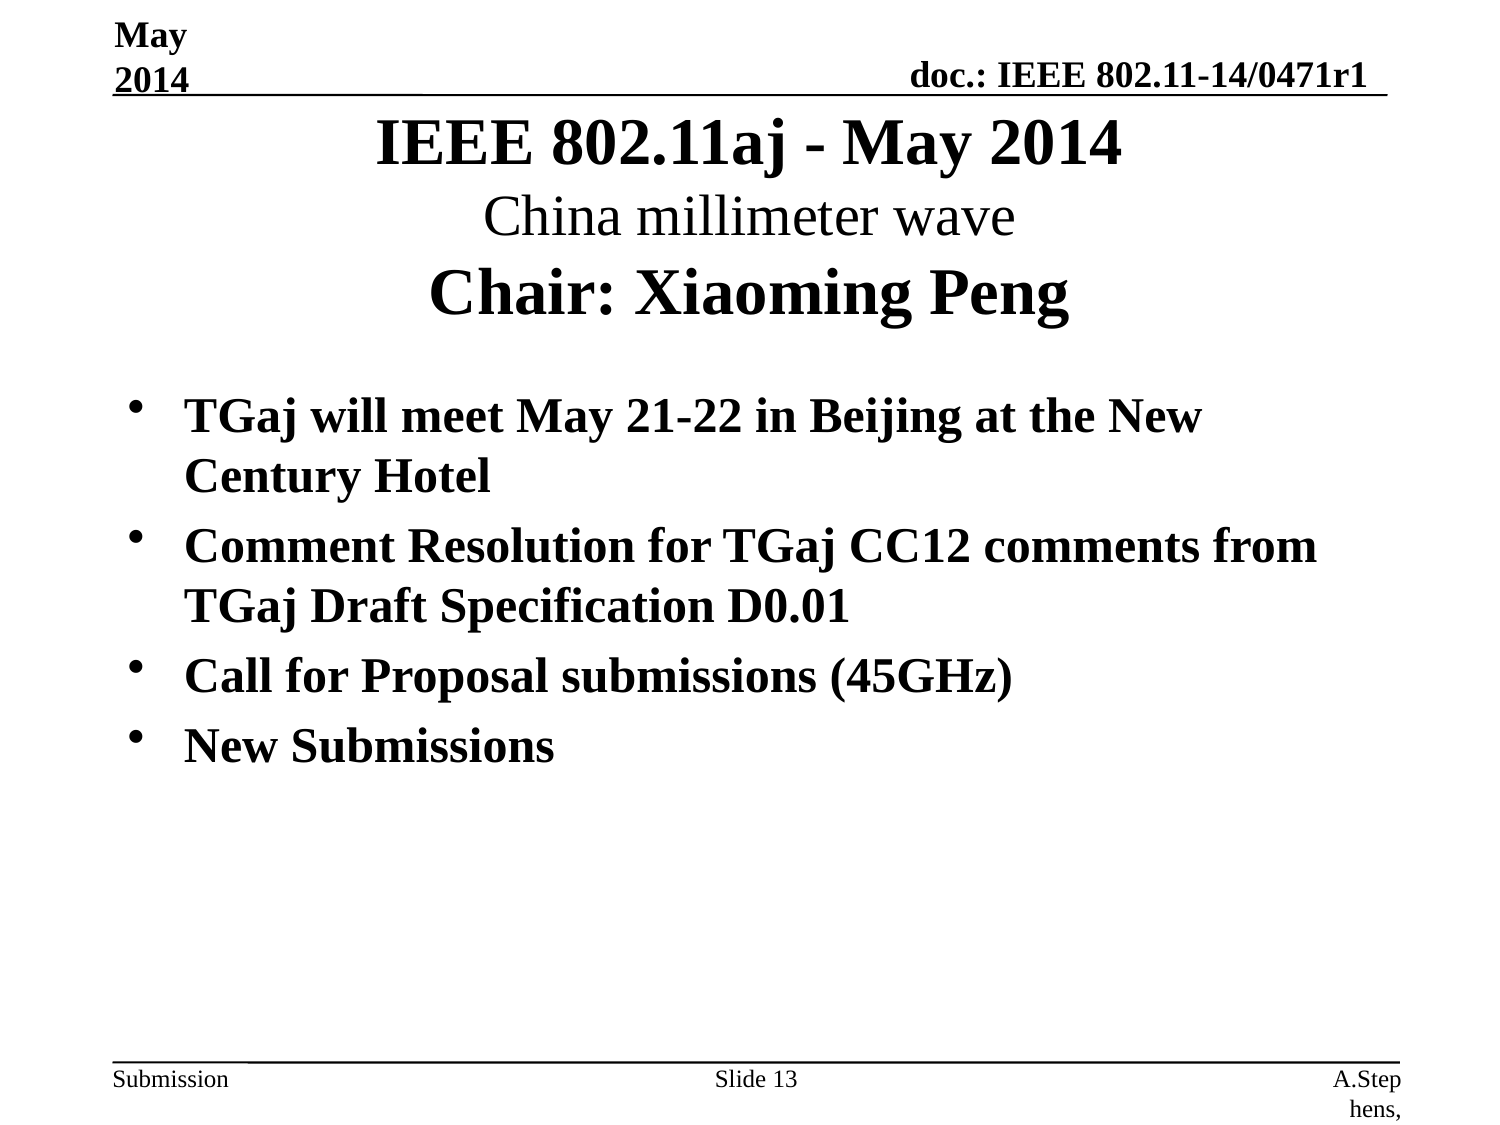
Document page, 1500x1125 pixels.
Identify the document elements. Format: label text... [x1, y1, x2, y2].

footer A.Stephens, Intel, D. Stanley, Aruba [1325, 1062, 1402, 1093]
slide_number Slide 13 [712, 1062, 800, 1093]
title IEEE 802.11aj - May 2014 China millimeter wave Chair: Xiaoming Peng [112, 125, 1388, 300]
list TGaj will meet May 21-22 in Beijing at the New Century Hotel Comment Resolution for TGaj CC12 comments from TGaj Draft Specification D0.01 Call for Proposal submissions (45GHz) New Submissions [112, 375, 1388, 1000]
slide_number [114, 54, 269, 100]
